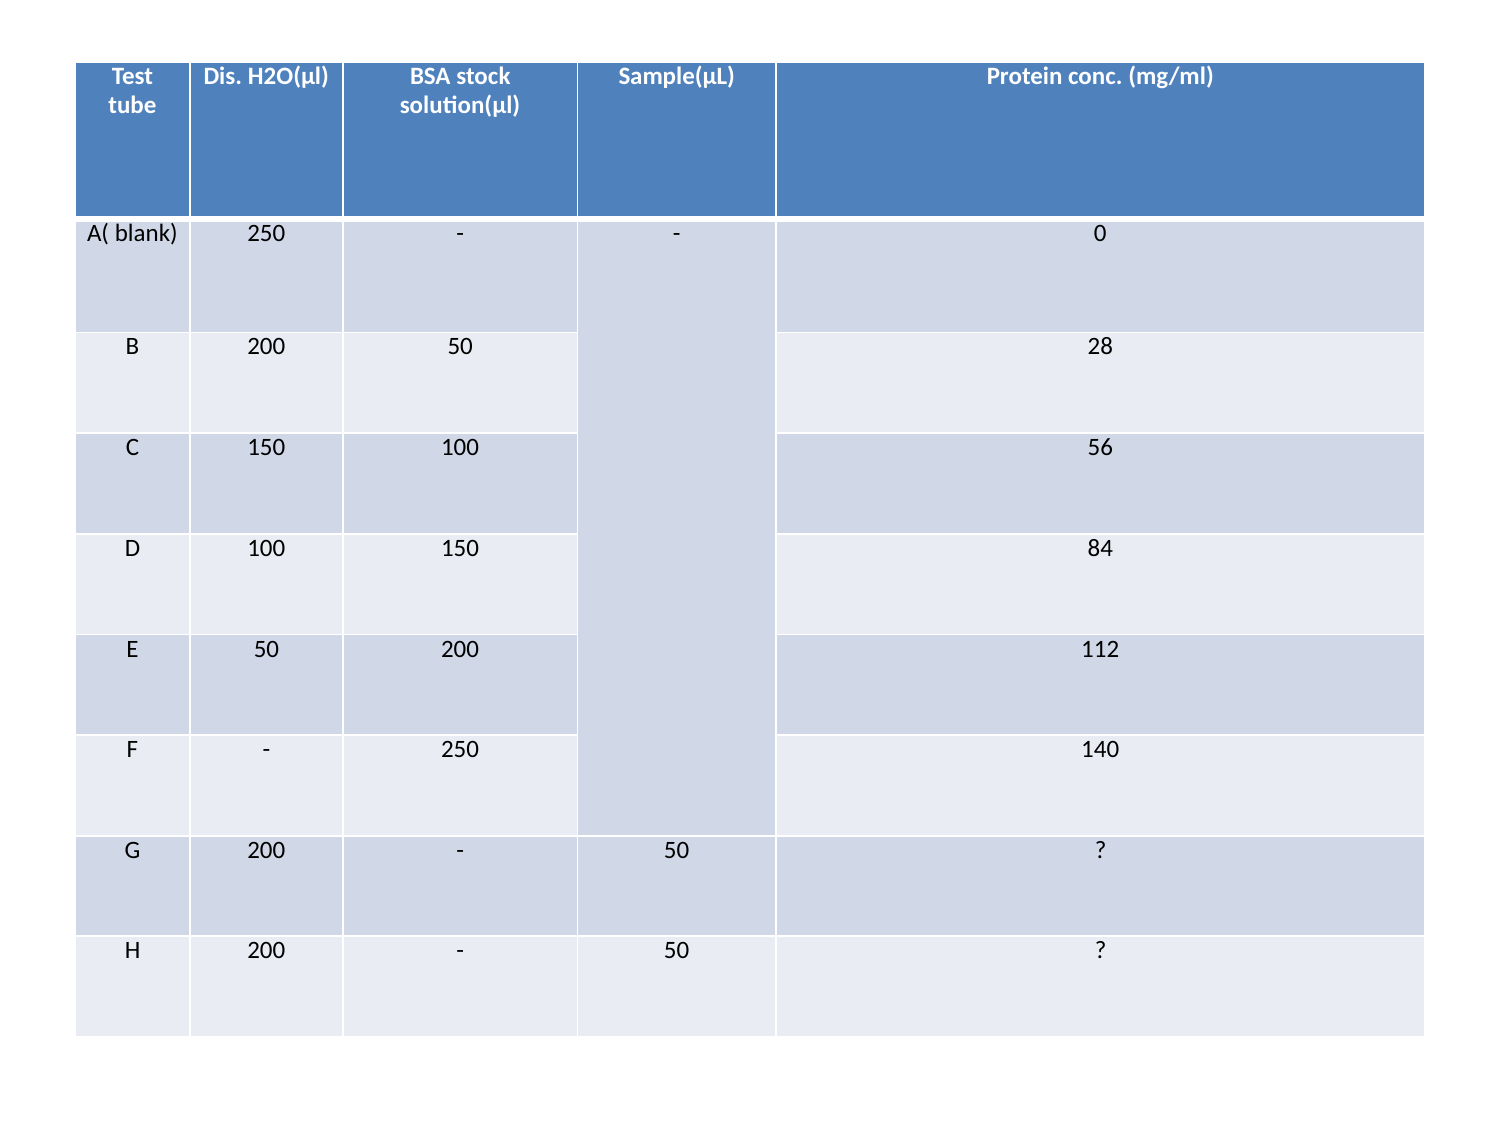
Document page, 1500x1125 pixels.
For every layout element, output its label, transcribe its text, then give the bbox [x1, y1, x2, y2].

table_cell 100 [191, 535, 342, 634]
table_cell 50 [578, 837, 775, 935]
table_cell ? [777, 837, 1424, 935]
table_cell E [76, 635, 189, 734]
table_cell 250 [344, 736, 577, 835]
table_header Test tube [76, 63, 189, 216]
table_cell D [76, 535, 189, 634]
table_cell F [76, 736, 189, 835]
table_cell - [344, 937, 577, 1036]
table_cell 150 [191, 434, 342, 533]
table_cell - [344, 837, 577, 935]
table_cell - [578, 222, 775, 835]
table_cell 112 [777, 635, 1424, 734]
table_header Dis. H2O(µl) [191, 63, 342, 216]
table_cell 200 [191, 837, 342, 935]
table_header BSA stock solution(µl) [344, 63, 577, 216]
table_cell 0 [777, 222, 1424, 332]
table_cell 50 [344, 333, 577, 432]
table_cell 50 [578, 937, 775, 1036]
table_cell 100 [344, 434, 577, 533]
table_cell 200 [191, 333, 342, 432]
table_cell B [76, 333, 189, 432]
table_header Sample(µL) [578, 63, 775, 216]
table_cell 150 [344, 535, 577, 634]
table_cell 140 [777, 736, 1424, 835]
table_cell H [76, 937, 189, 1036]
table_header Protein conc. (mg/ml) [777, 63, 1424, 216]
table_cell 50 [191, 635, 342, 734]
table_cell 28 [777, 333, 1424, 432]
table_cell A( blank) [76, 222, 189, 332]
table_cell 84 [777, 535, 1424, 634]
table_cell C [76, 434, 189, 533]
table_cell G [76, 837, 189, 935]
table_cell - [191, 736, 342, 835]
table_cell - [344, 222, 577, 332]
table_cell 250 [191, 222, 342, 332]
table_cell 200 [191, 937, 342, 1036]
table_cell 200 [344, 635, 577, 734]
table_cell 56 [777, 434, 1424, 533]
table_cell ? [777, 937, 1424, 1036]
